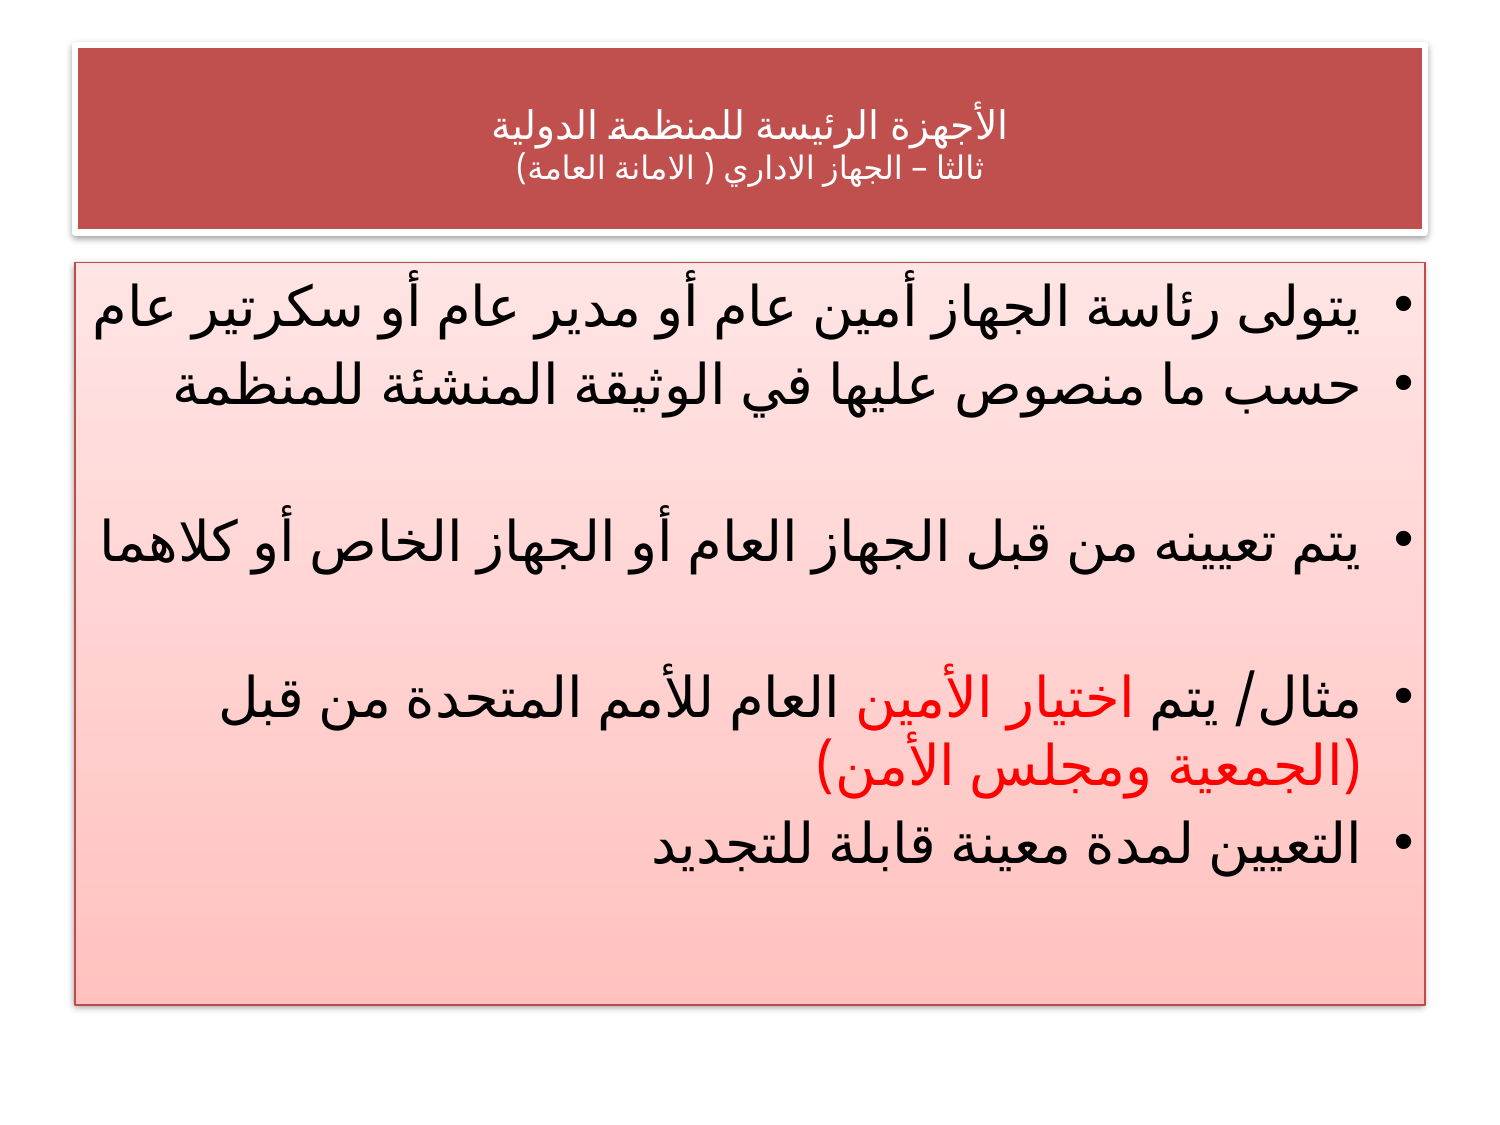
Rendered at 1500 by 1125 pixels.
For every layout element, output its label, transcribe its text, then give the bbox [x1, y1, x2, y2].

list يتولى رئاسة الجهاز أمين عام أو مدير عام أو سكرتير عام حسب ما منصوص عليها في الوثيقة المنشئة للمنظمة يتم تعيينه من قبل الجهاز العام أو الجهاز الخاص أو كلاهما مثال/ يتم اختيار الأمين العام للأمم المتحدة من قبل (الجمعية ومجلس الأمن) التعيين لمدة معينة قابلة للتجديد [74, 262, 1426, 1006]
title الأجهزة الرئيسة للمنظمة الدولية ثالثا – الجهاز الاداري ( الامانة العامة) [72, 42, 1428, 236]
